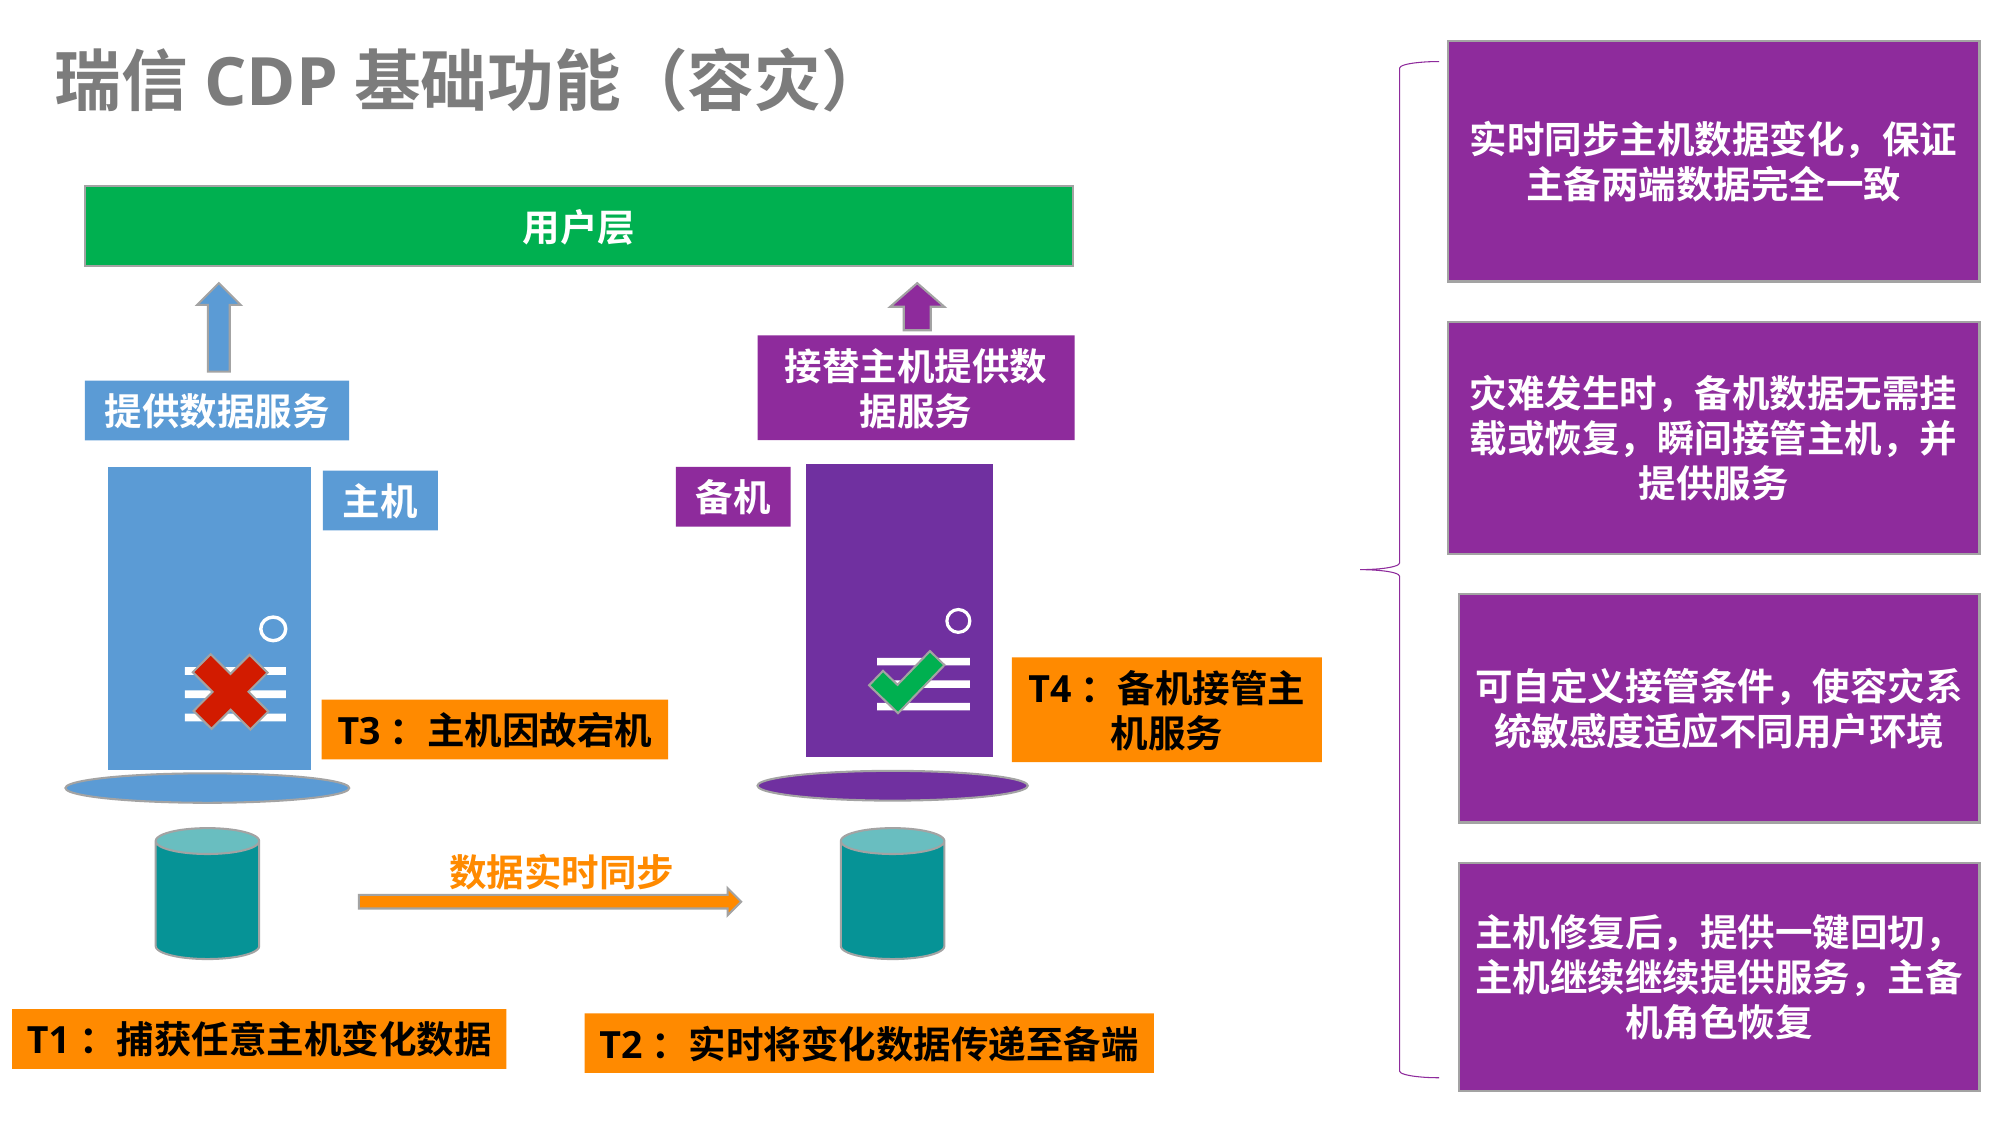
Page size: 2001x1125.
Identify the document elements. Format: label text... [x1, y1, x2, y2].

text_box 瑞信CDP基础功能（容灾） [40, 40, 1039, 142]
text_box [357, 885, 743, 918]
text_box [194, 281, 244, 373]
text_box 接替主机提供数据服务 [757, 335, 1075, 441]
text_box 主机 [350, 470, 438, 531]
text_box T3：主机因故宕机 [350, 699, 669, 760]
text_box [839, 827, 946, 961]
text_box 提供数据服务 [84, 380, 350, 441]
text_box 主机修复后，提供一键回切，主机继续继续提供服务，主备机角色恢复 [1458, 862, 1981, 1092]
text_box 灾难发生时，备机数据无需挂载或恢复，瞬间接管主机，并提供服务 [1447, 321, 1981, 555]
text_box T1：捕获任意主机变化数据 [12, 1009, 507, 1069]
text_box T4：备机接管主机服务 [1028, 657, 1322, 763]
text_box 可自定义接管条件，使容灾系统敏感度适应不同用户环境 [1458, 593, 1981, 824]
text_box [757, 456, 1028, 801]
text_box 备机 [675, 466, 757, 527]
text_box [887, 281, 948, 332]
text_box 用户层 [84, 185, 1074, 267]
text_box 实时同步主机数据变化，保证主备两端数据完全一致 [1447, 40, 1981, 283]
text_box T2：实时将变化数据传递至备端 [584, 1013, 1154, 1073]
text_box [65, 458, 350, 803]
text_box [1360, 61, 1440, 1079]
text_box [154, 827, 261, 961]
text_box 数据实时同步 [434, 841, 690, 902]
